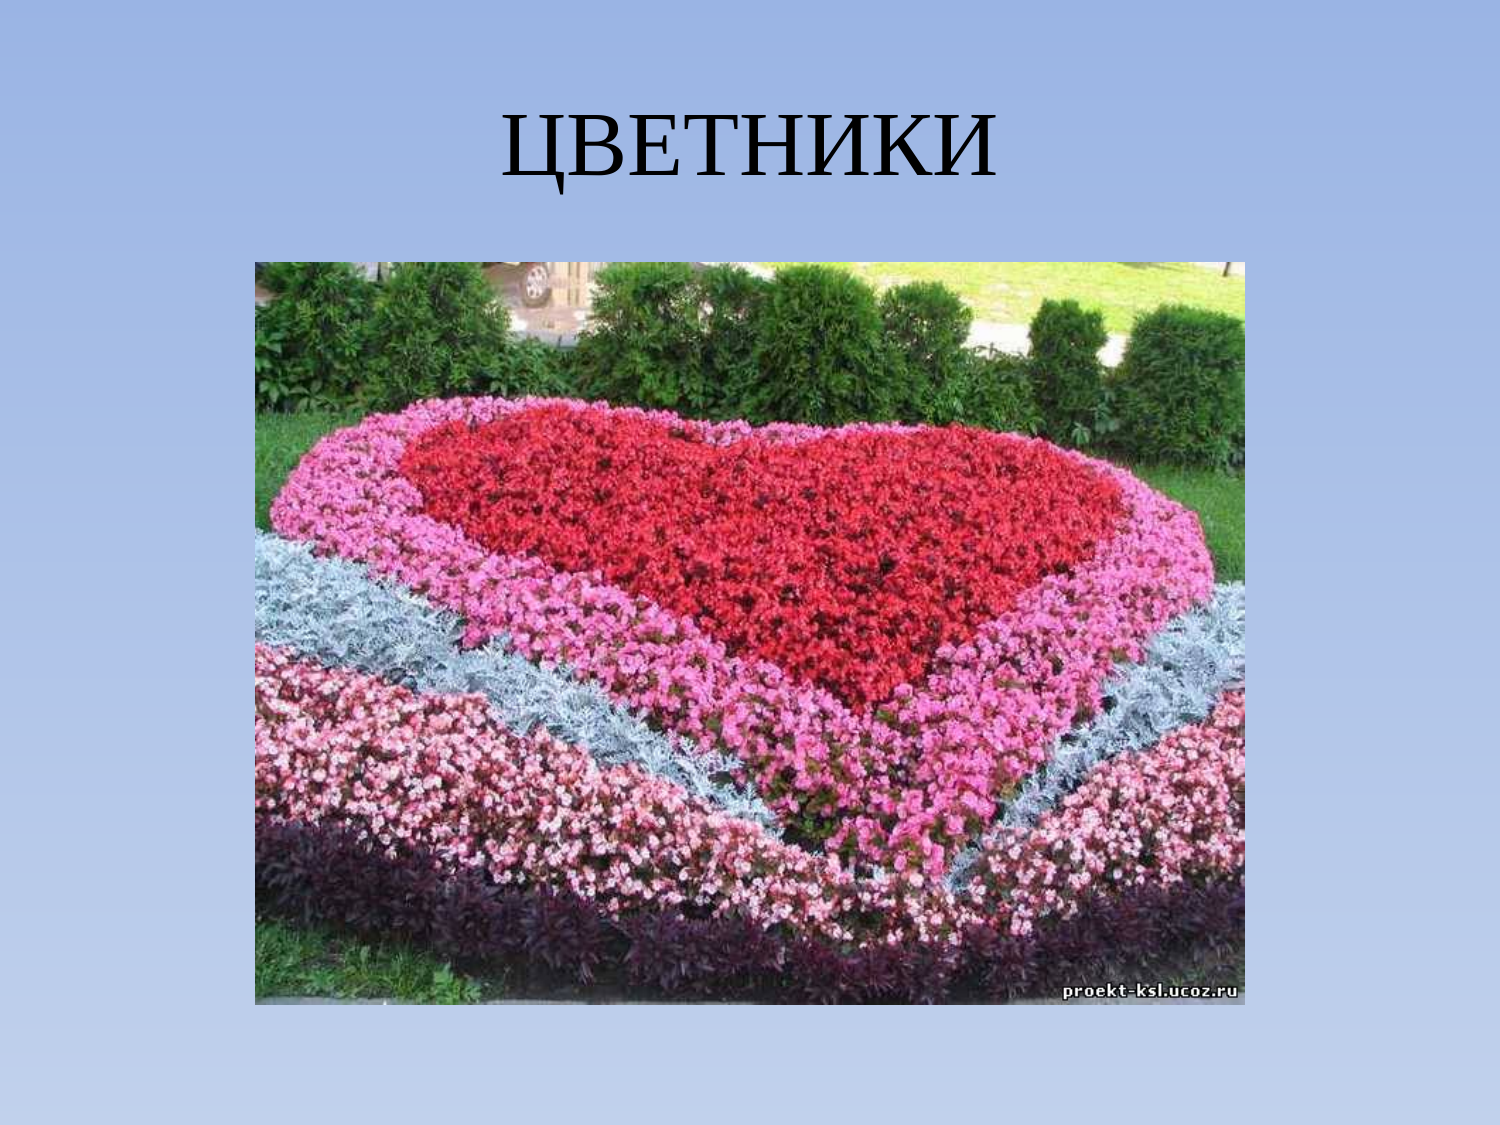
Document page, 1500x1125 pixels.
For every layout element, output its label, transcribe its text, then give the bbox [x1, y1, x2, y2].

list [254, 262, 1246, 1006]
title ЦВЕТНИКИ [75, 45, 1425, 233]
